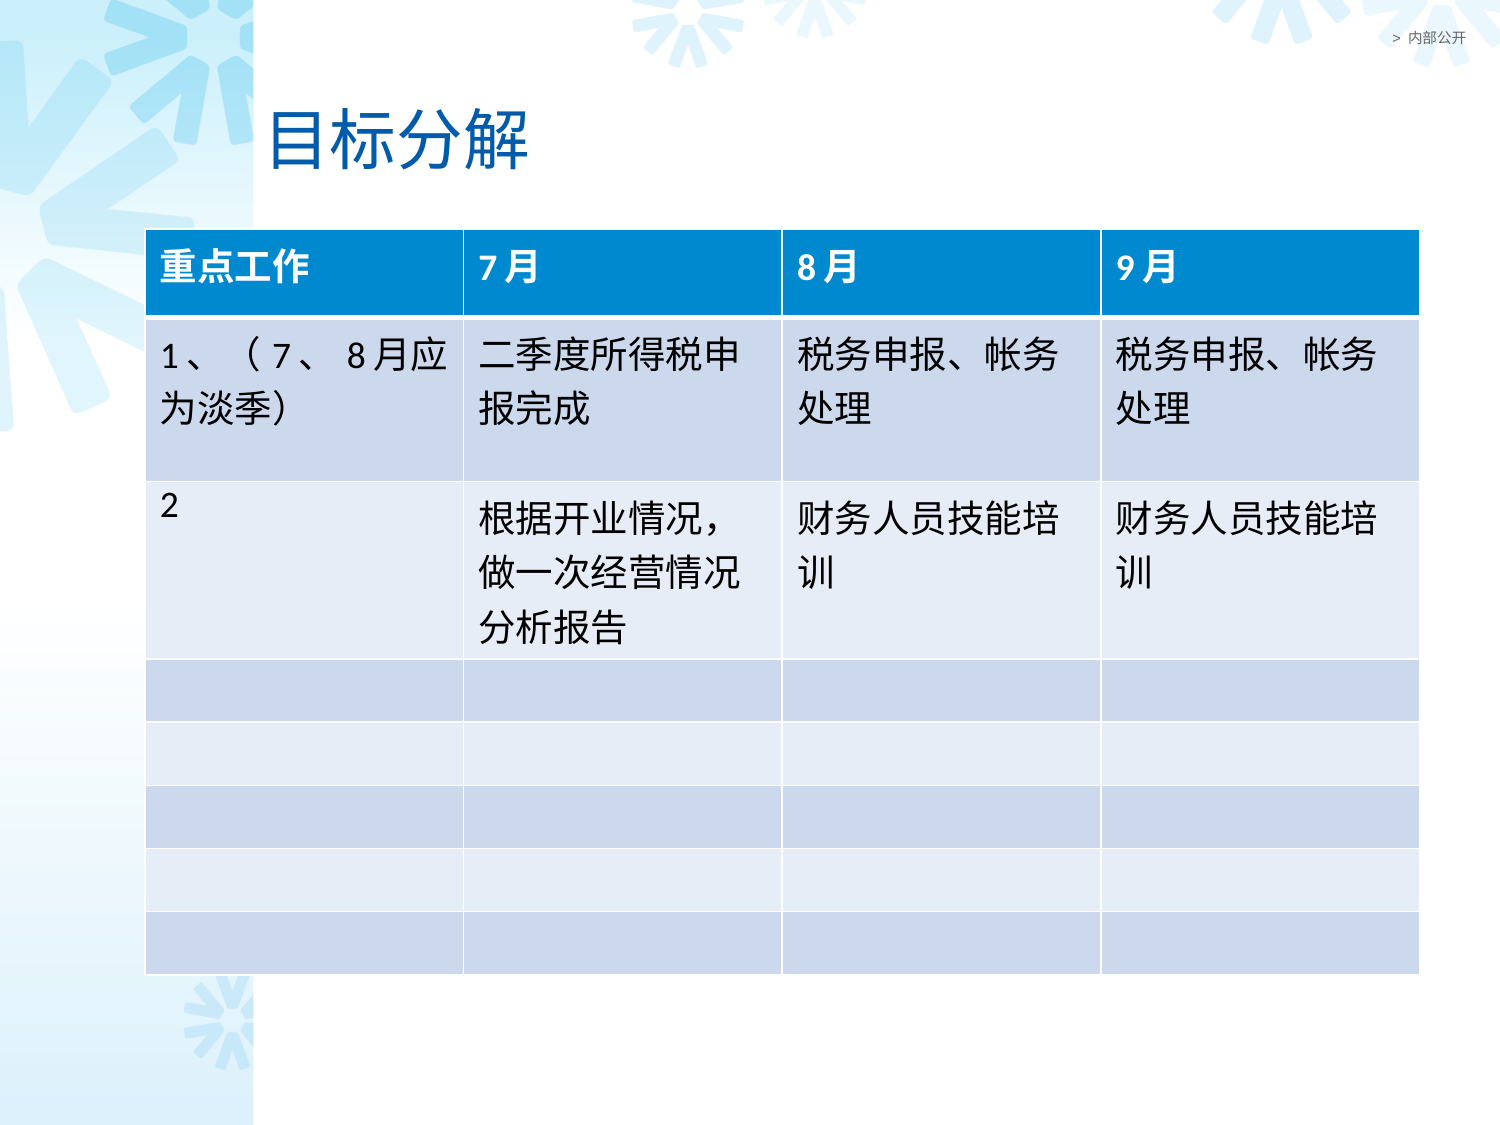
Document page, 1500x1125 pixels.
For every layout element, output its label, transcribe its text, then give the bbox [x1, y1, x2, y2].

table_cell 税务申报、帐务处理 [1102, 320, 1419, 481]
table_cell 税务申报、帐务处理 [783, 320, 1100, 481]
table_header 重点工作 [146, 230, 463, 315]
table_cell [783, 723, 1100, 785]
table_cell 1、（7、8月应为淡季） [146, 320, 463, 481]
table_cell 根据开业情况，做一次经营情况分析报告 [464, 482, 781, 658]
table_cell [146, 912, 463, 974]
table_cell [1102, 786, 1419, 848]
table_header 9月 [1102, 230, 1419, 315]
table_cell [1102, 660, 1419, 721]
title 目标分解 [248, 90, 1420, 228]
picture [0, 0, 1500, 1125]
table_cell [1102, 723, 1419, 785]
table_cell [783, 849, 1100, 911]
table_header 7月 [464, 230, 781, 315]
table_cell [1102, 912, 1419, 974]
table_cell [146, 786, 463, 848]
table_cell [464, 912, 781, 974]
table_cell 财务人员技能培训 [1102, 482, 1419, 658]
table_cell [464, 723, 781, 785]
table_cell [464, 849, 781, 911]
table_cell [146, 723, 463, 785]
table_cell [1102, 849, 1419, 911]
table_cell [464, 660, 781, 721]
table_cell [783, 786, 1100, 848]
table_cell 2 [146, 482, 463, 658]
table_cell 二季度所得税申报完成 [464, 320, 781, 481]
table_cell 财务人员技能培训 [783, 482, 1100, 658]
table_cell [783, 660, 1100, 721]
table_header 8月 [783, 230, 1100, 315]
table_cell [146, 849, 463, 911]
table_cell [464, 786, 781, 848]
table_cell [783, 912, 1100, 974]
table_cell [146, 660, 463, 721]
